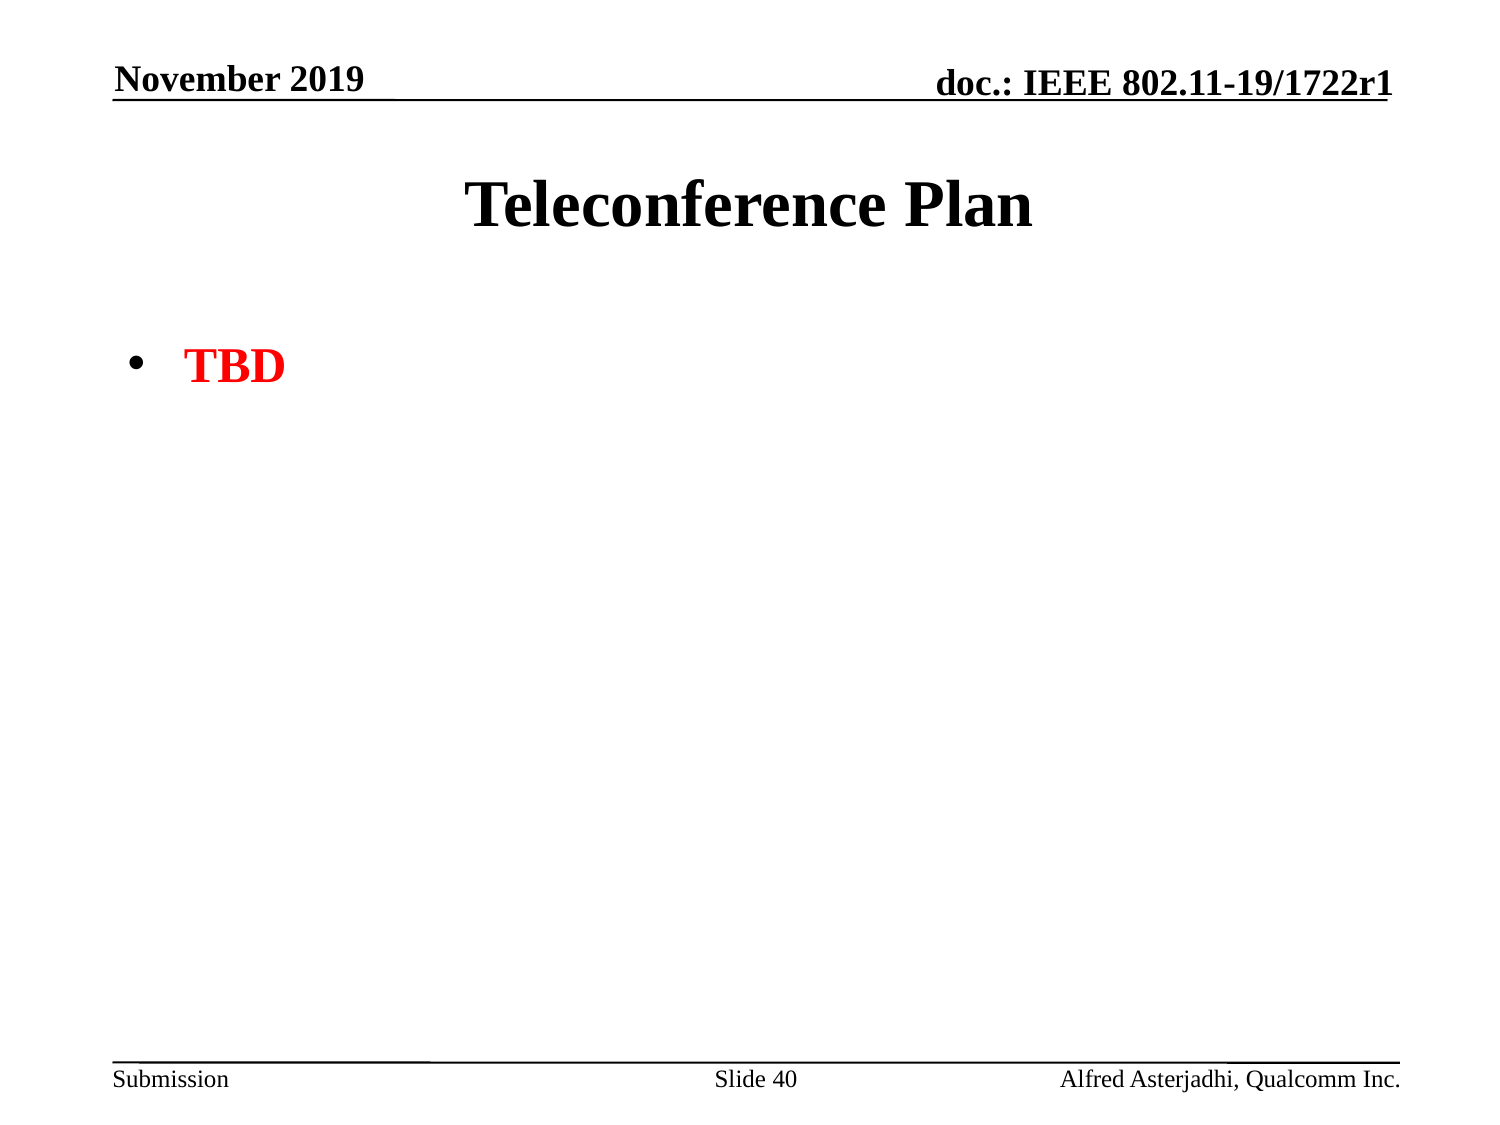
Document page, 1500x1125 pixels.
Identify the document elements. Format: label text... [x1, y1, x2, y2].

title Teleconference Plan [112, 112, 1388, 288]
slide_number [114, 54, 423, 100]
footer Alfred Asterjadhi, Qualcomm Inc. [878, 1061, 1402, 1093]
list TBD [112, 324, 1388, 1000]
slide_number Slide 40 [712, 1061, 800, 1123]
